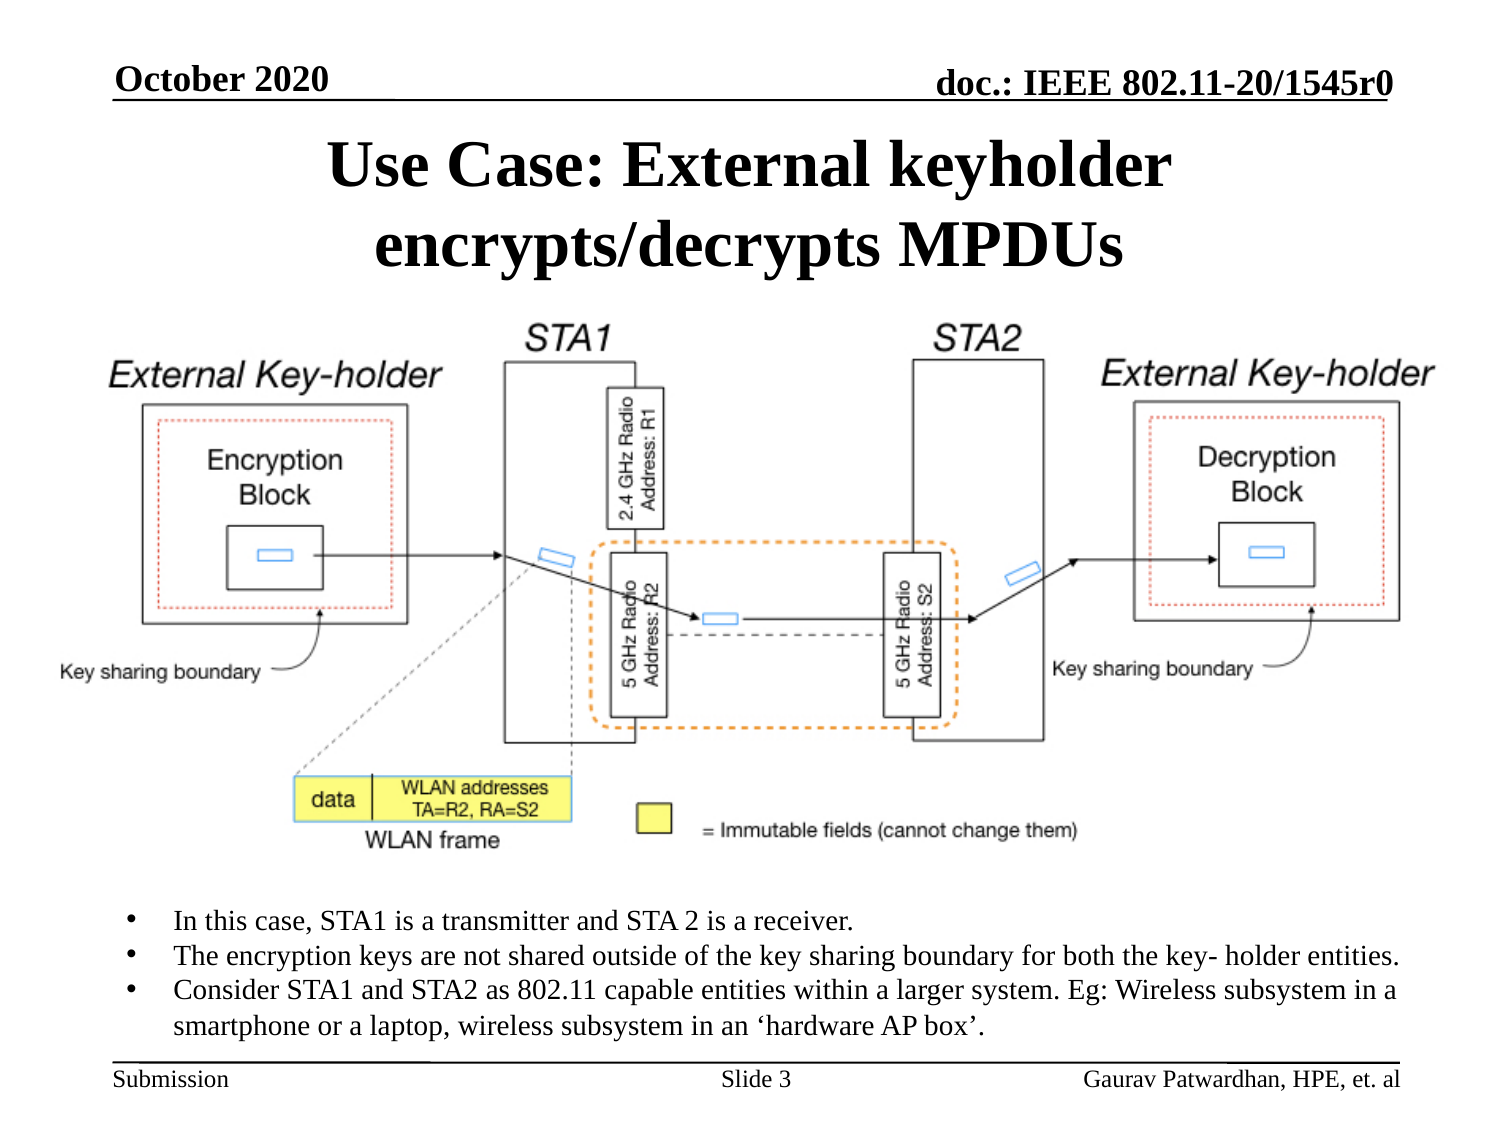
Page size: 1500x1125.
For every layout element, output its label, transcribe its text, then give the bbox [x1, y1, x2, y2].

slide_number Slide 3 [712, 1061, 800, 1123]
picture [52, 299, 1448, 869]
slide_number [114, 54, 423, 100]
footer Gaurav Patwardhan, HPE, et. al [878, 1061, 1402, 1093]
text_box In this case, STA1 is a transmitter and STA 2 is a receiver. The encryption keys are not shared outside of the key sharing boundary for both the key- holder entities. Consider STA1 and STA2 as 802.11 capable entities within a larger system. Eg: Wireless subsystem in a smartphone or a laptop, wireless subsystem in an ‘hardware AP box’. [111, 893, 1425, 1049]
title Use Case: External keyholder encrypts/decrypts MPDUs [112, 112, 1388, 288]
